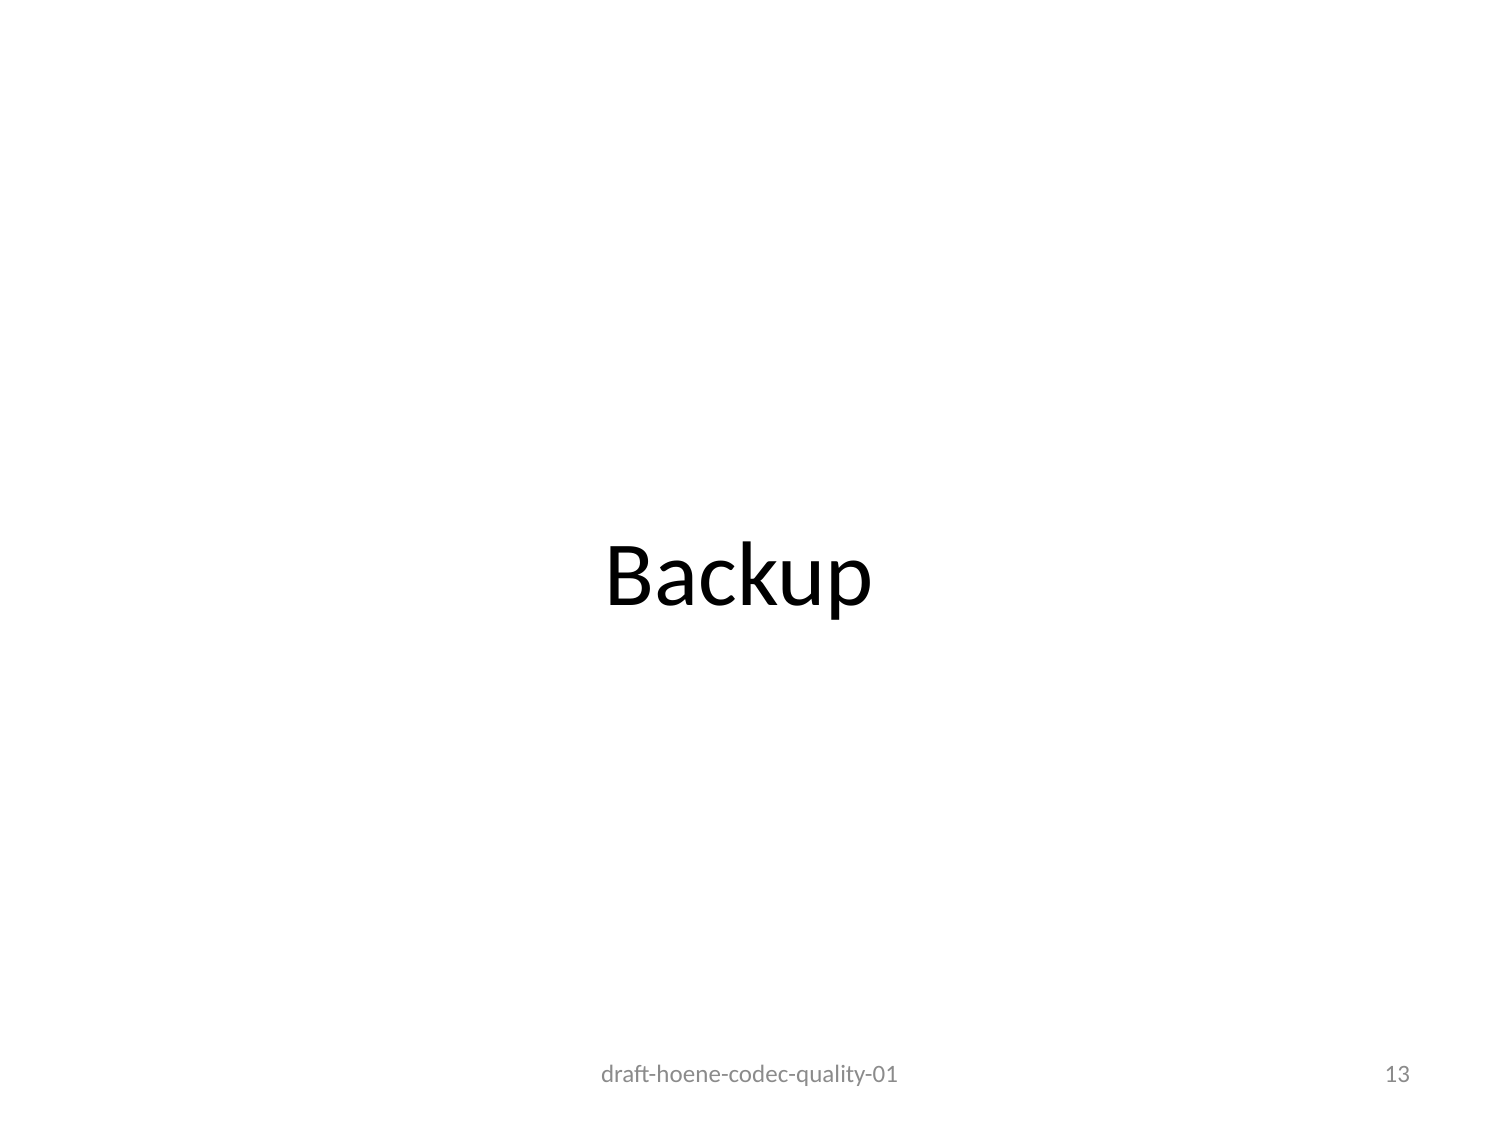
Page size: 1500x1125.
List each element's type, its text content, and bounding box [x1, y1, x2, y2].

title Backup [75, 474, 1425, 663]
footer draft-hoene-codec-quality-01 [512, 1042, 988, 1103]
slide_number 13 [1074, 1042, 1425, 1103]
